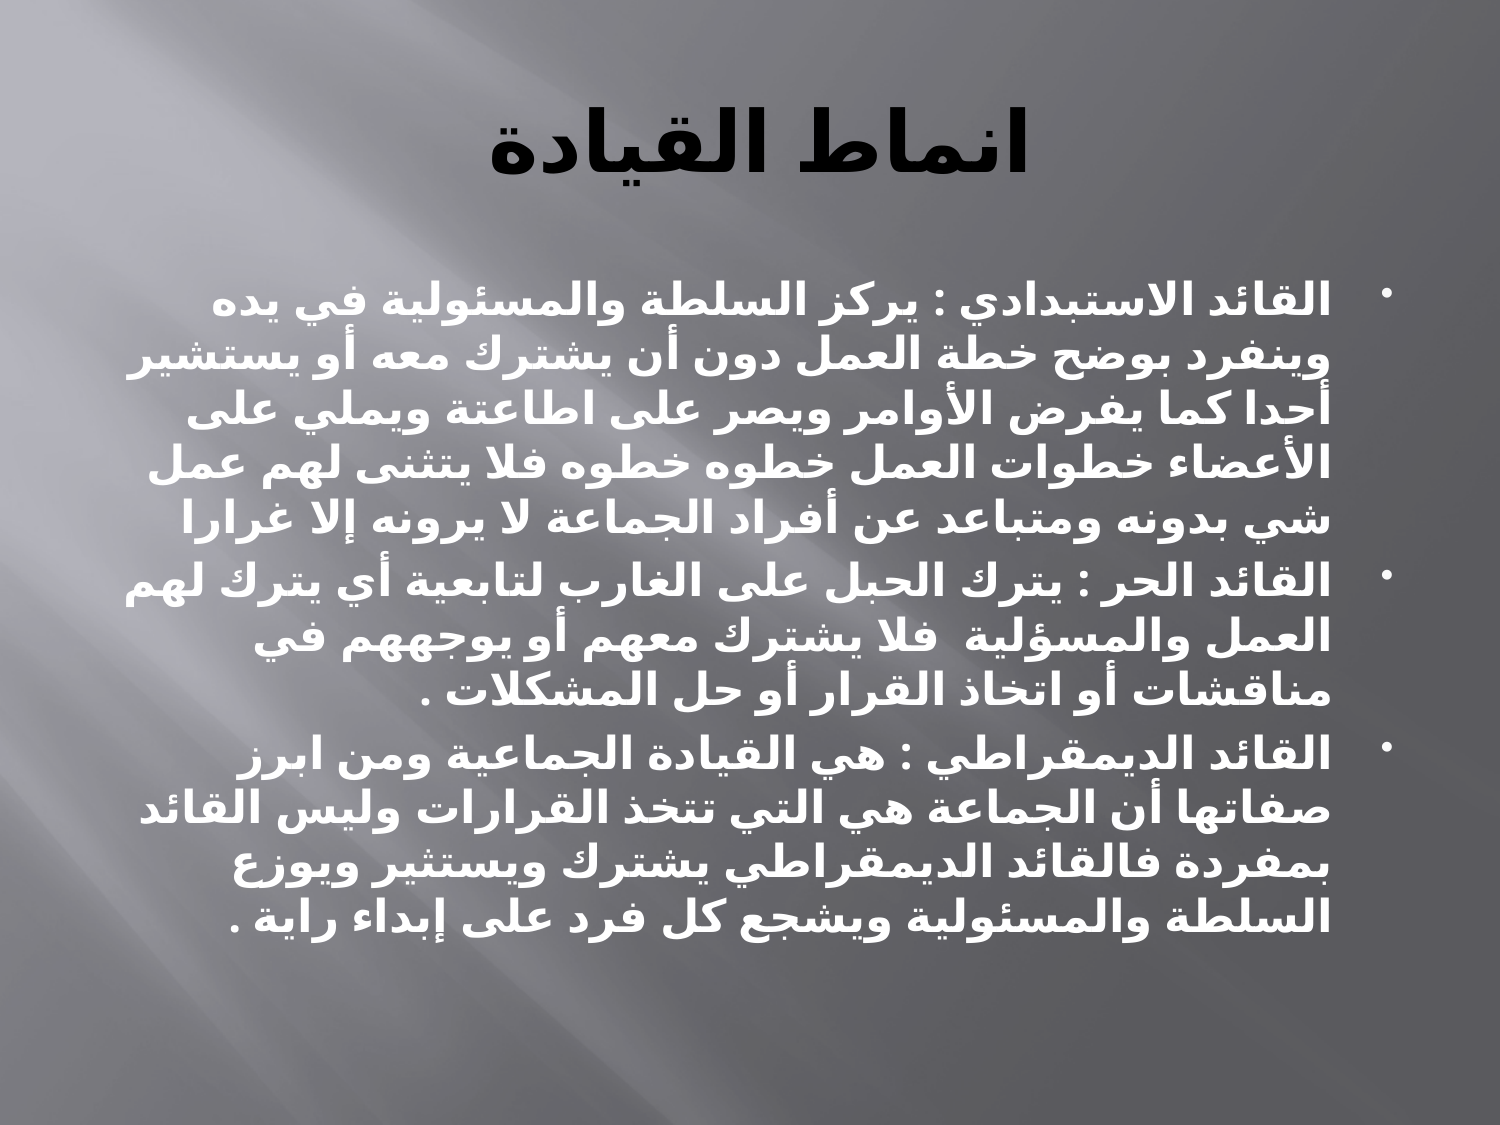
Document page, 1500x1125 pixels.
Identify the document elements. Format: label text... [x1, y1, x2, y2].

list القائد الاستبدادي : يركز السلطة والمسئولية في يده وينفرد بوضح خطة العمل دون أن يشترك معه أو يستشير أحدا كما يفرض الأوامر ويصر على اطاعتة ويملي على الأعضاء خطوات العمل خطوه خطوه فلا يتثنى لهم عمل شي بدونه ومتباعد عن أفراد الجماعة لا يرونه إلا غرارا القائد الحر : يترك الحبل على الغارب لتابعية أي يترك لهم العمل والمسؤلية فلا يشترك معهم أو يوجههم في مناقشات أو اتخاذ القرار أو حل المشكلات . القائد الديمقراطي : هي القيادة الجماعية ومن ابرز صفاتها أن الجماعة هي التي تتخذ القرارات وليس القائد بمفردة فالقائد الديمقراطي يشترك ويستثير ويوزع السلطة والمسئولية ويشجع كل فرد على إبداء راية . [75, 262, 1425, 1035]
title انماط القيادة [75, 45, 1425, 233]
